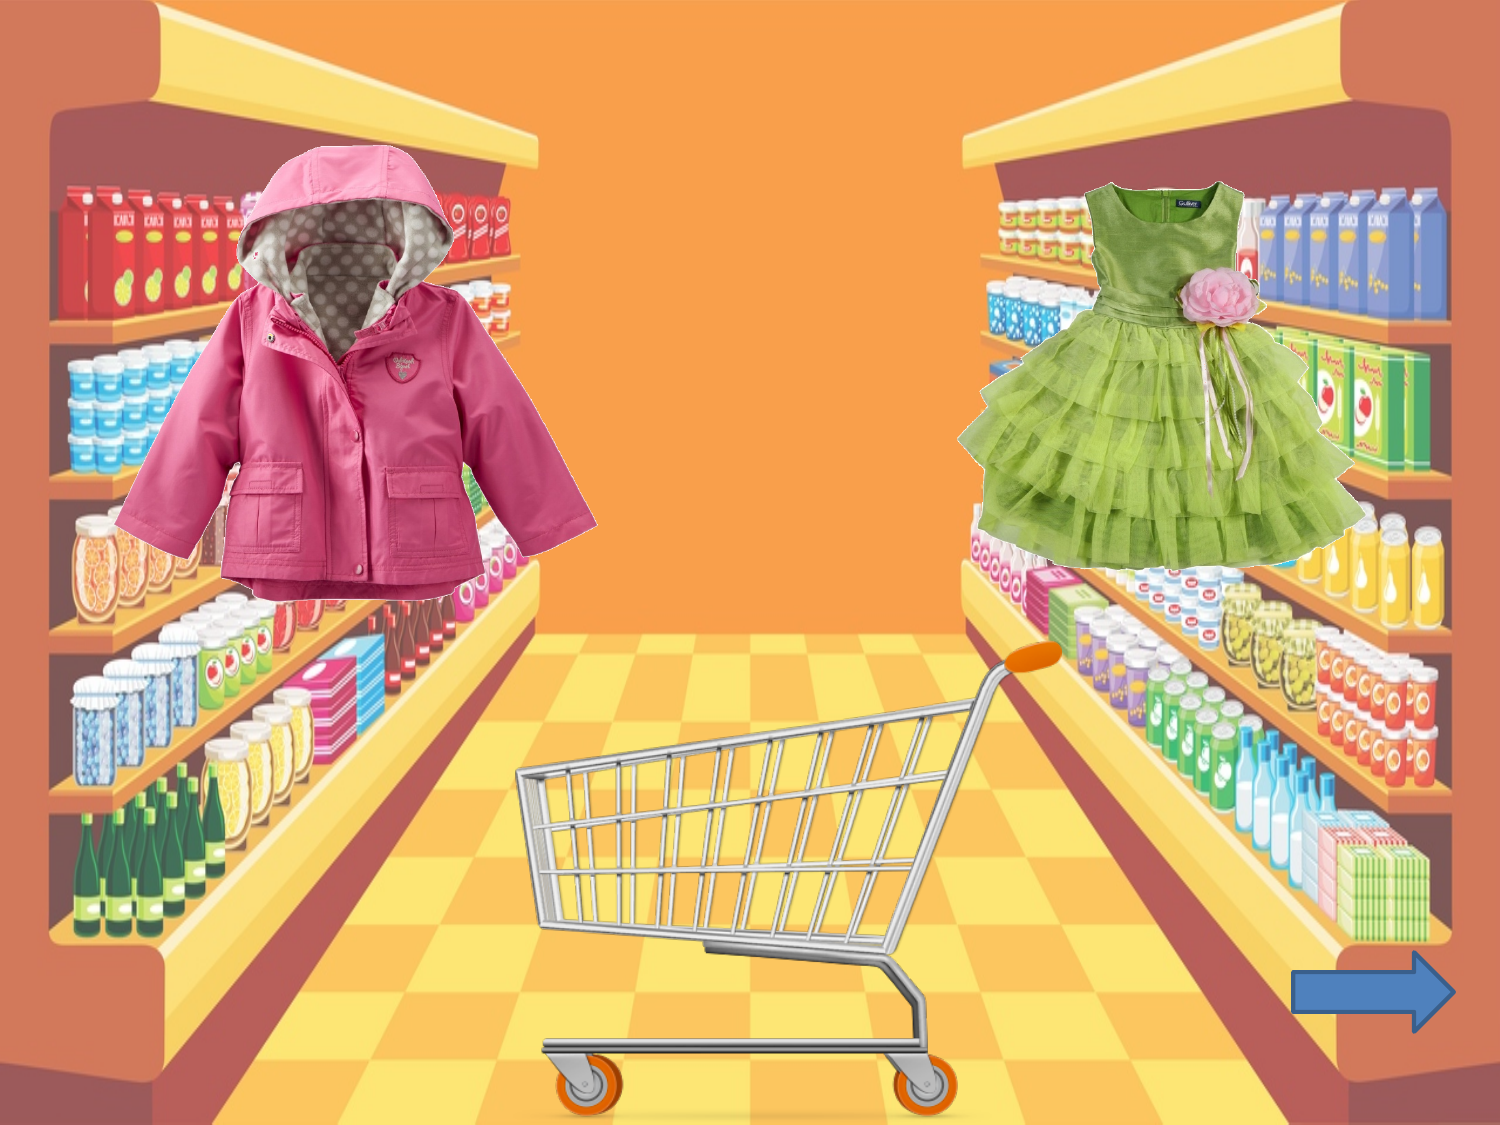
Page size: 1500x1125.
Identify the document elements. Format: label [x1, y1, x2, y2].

picture [513, 640, 1063, 1125]
picture [938, 136, 1392, 611]
text_box [1291, 950, 1456, 1034]
picture [100, 136, 612, 620]
